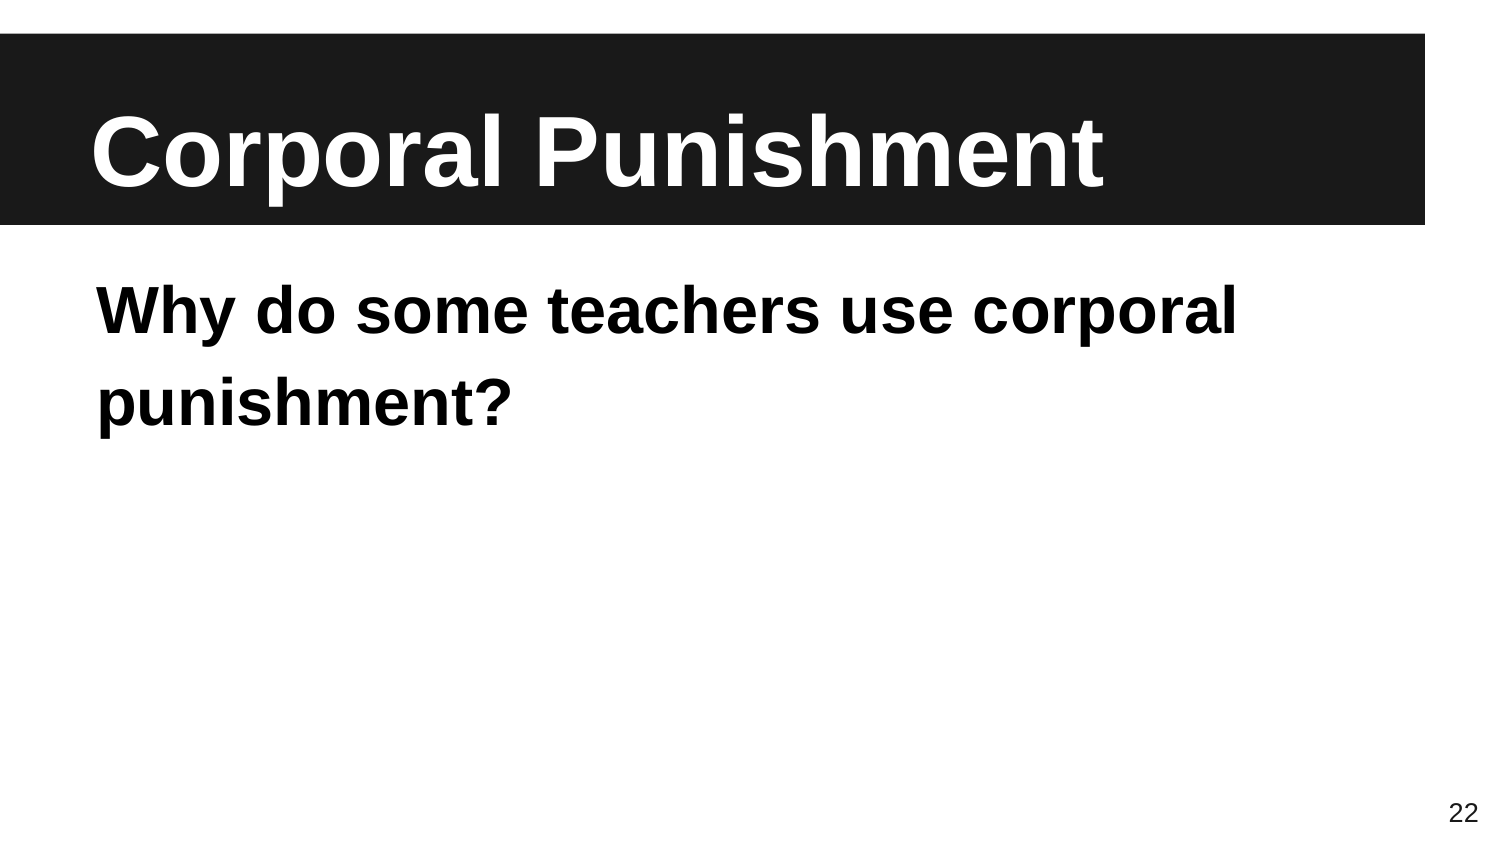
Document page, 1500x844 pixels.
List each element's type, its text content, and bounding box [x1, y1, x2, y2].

title Corporal Punishment [75, 33, 1425, 221]
slide_number 22 [1403, 779, 1494, 844]
list Why do some teachers use corporal punishment? [75, 239, 1425, 808]
